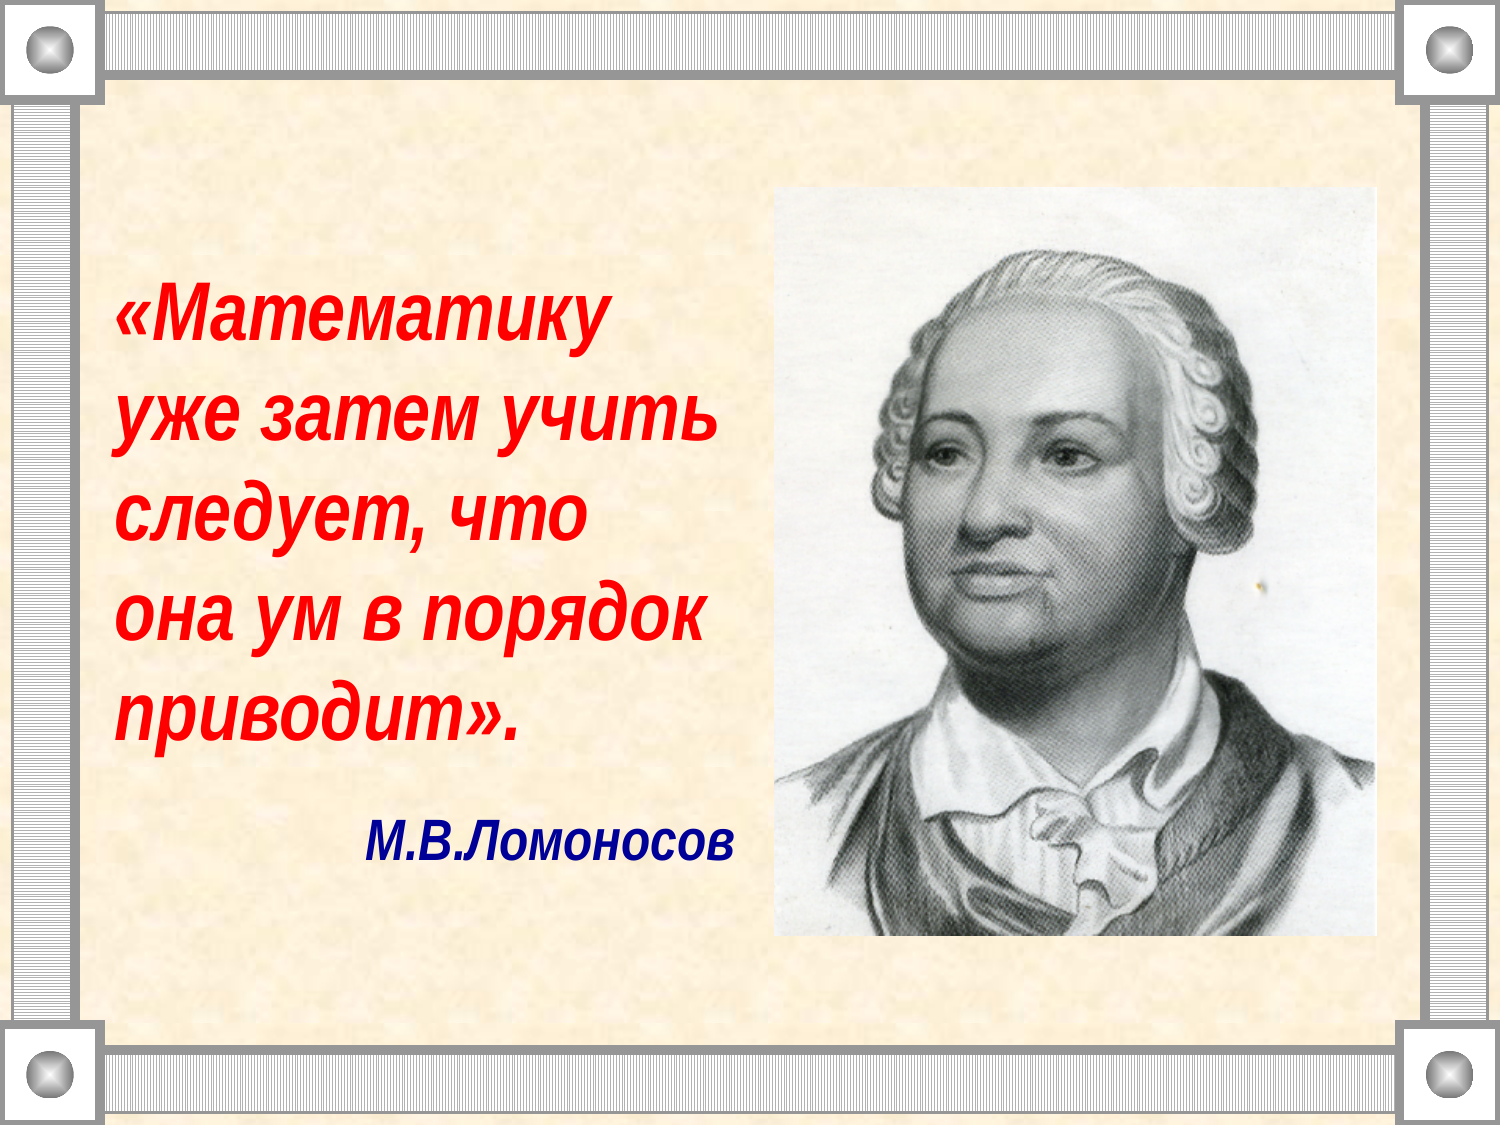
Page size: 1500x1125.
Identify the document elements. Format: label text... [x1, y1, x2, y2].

picture [105, 0, 1395, 11]
picture [105, 1114, 1395, 1125]
picture [80, 80, 1420, 1045]
text_box «Математику уже затем учить следует, что она ум в порядок приводит». М.В.Ломоносов [99, 249, 750, 880]
picture [1489, 105, 1500, 1020]
picture [0, 105, 11, 1020]
